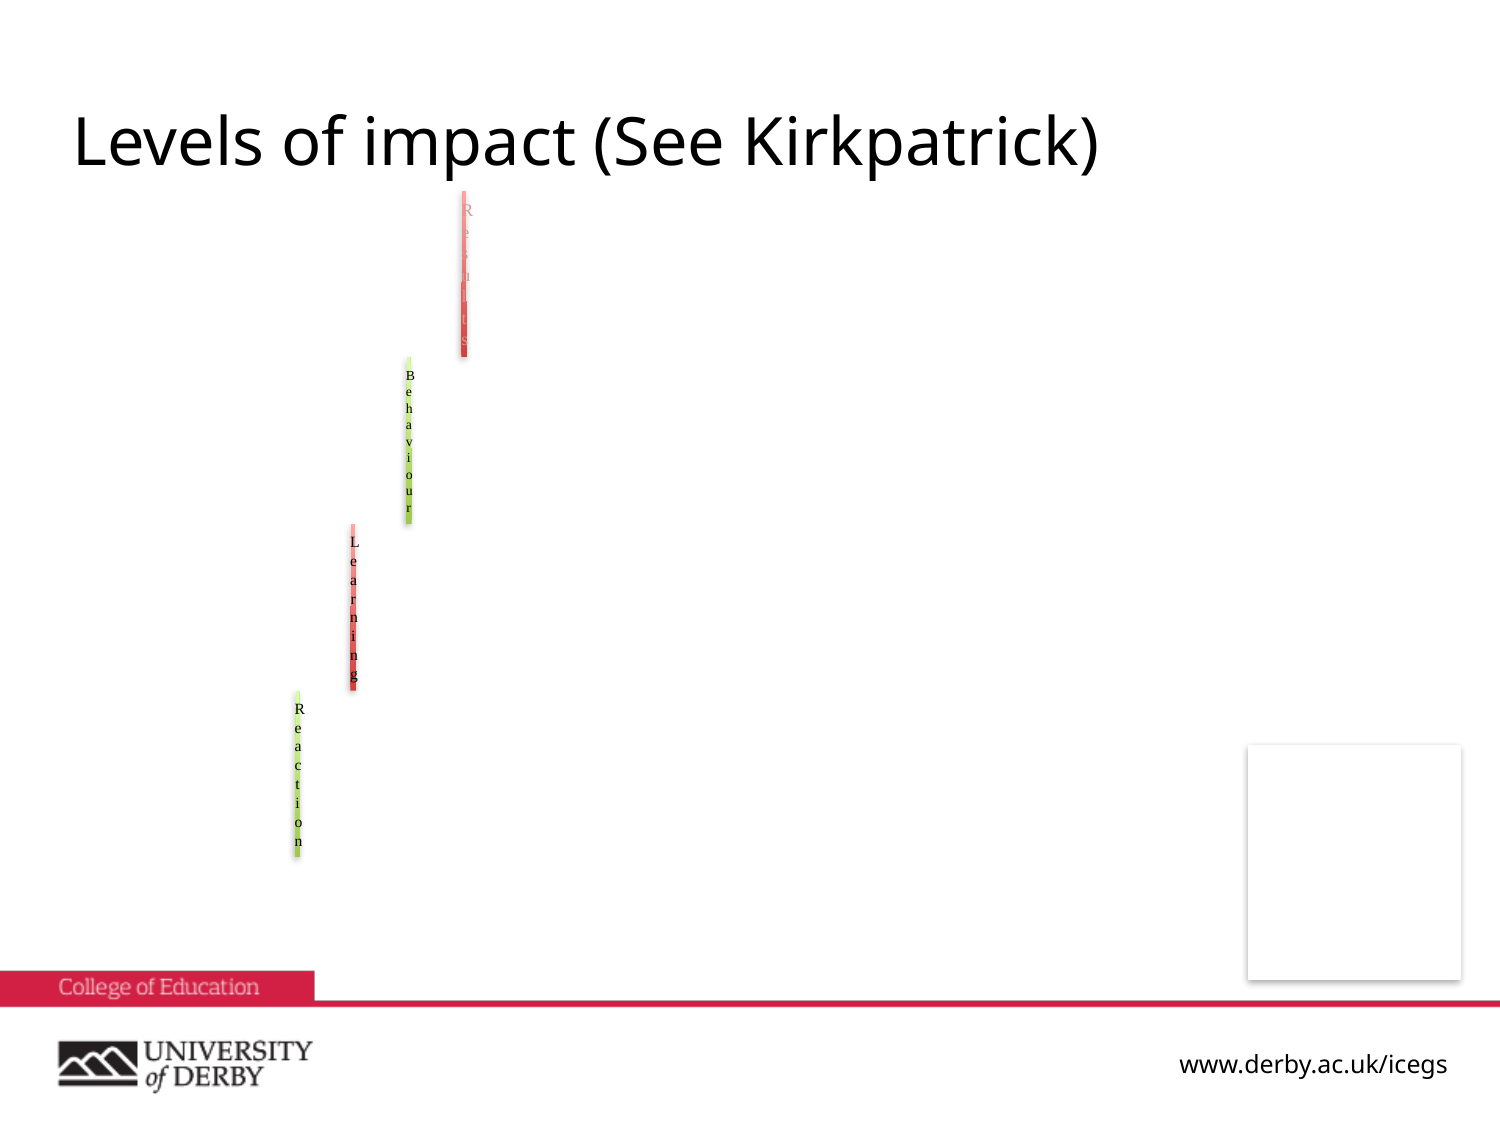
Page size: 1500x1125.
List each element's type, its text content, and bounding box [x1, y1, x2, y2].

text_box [218, 214, 1219, 882]
title Levels of impact (See Kirkpatrick) [57, 45, 1425, 233]
